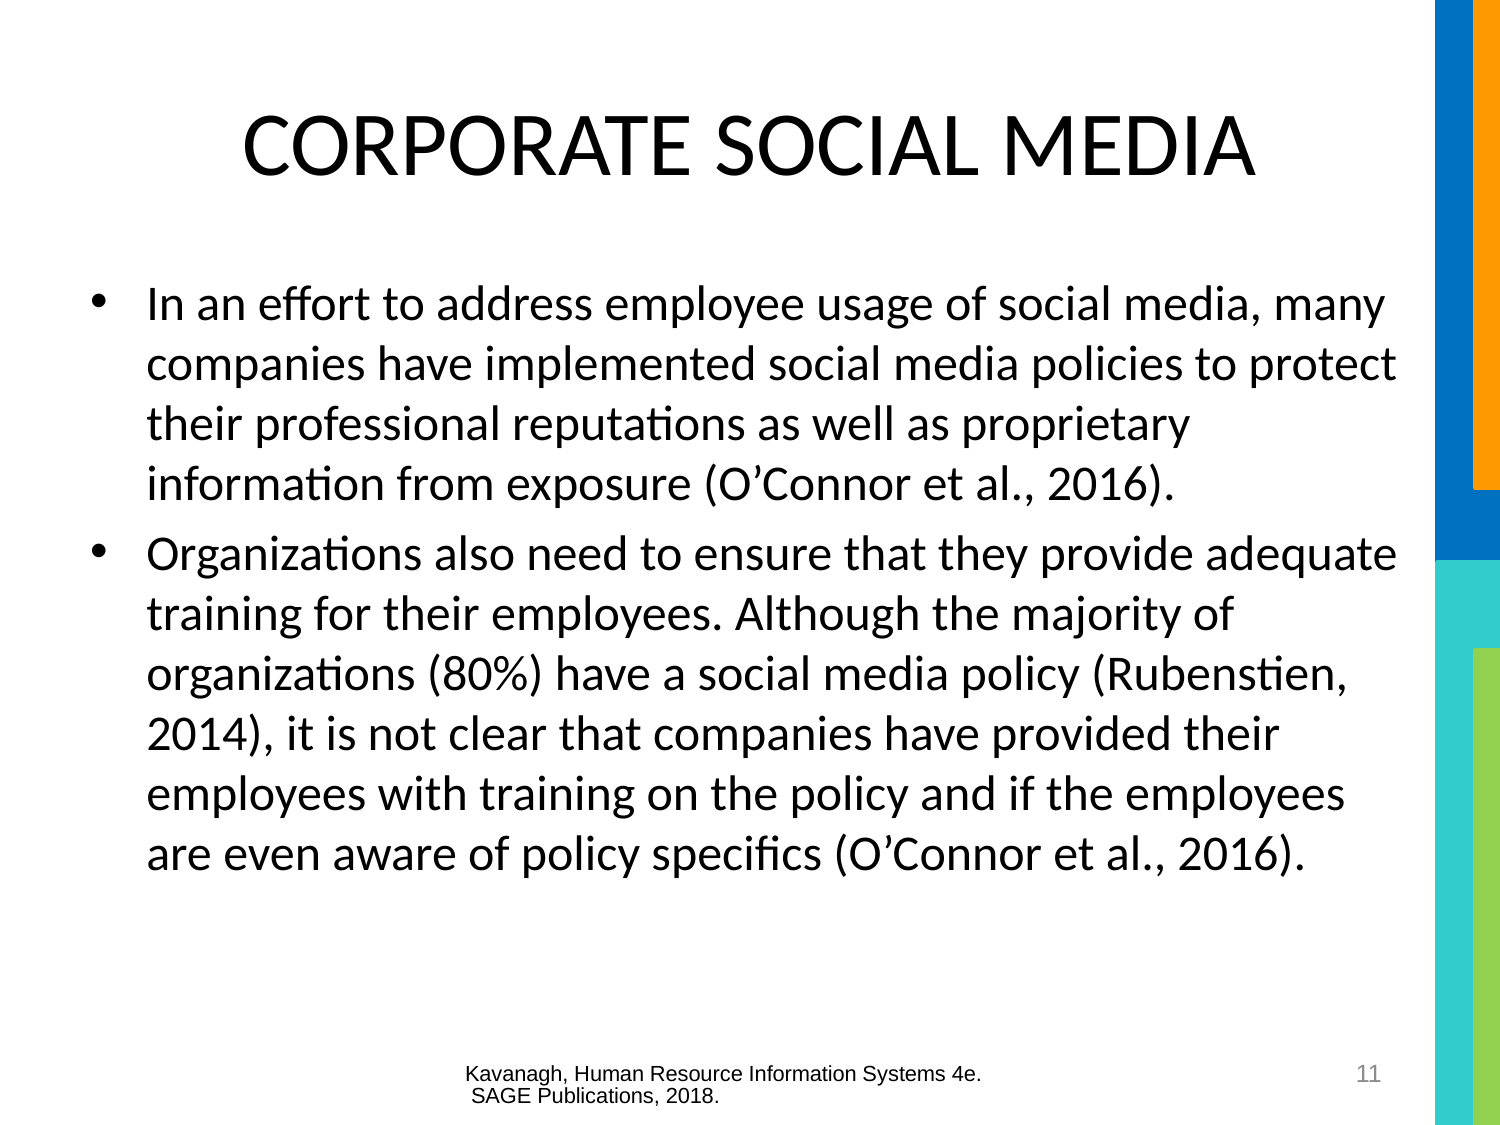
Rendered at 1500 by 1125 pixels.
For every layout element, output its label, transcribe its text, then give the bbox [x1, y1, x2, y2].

title CORPORATE SOCIAL MEDIA [75, 45, 1425, 233]
list In an effort to address employee usage of social media, many companies have implemented social media policies to protect their professional reputations as well as proprietary information from exposure (O’Connor et al., 2016). Organizations also need to ensure that they provide adequate training for their employees. Although the majority of organizations (80%) have a social media policy (Rubenstien, 2014), it is not clear that companies have provided their employees with training on the policy and if the employees are even aware of policy specifics (O’Connor et al., 2016). [75, 262, 1425, 1005]
slide_number 11 [1059, 1042, 1397, 1103]
footer Kavanagh, Human Resource Information Systems 4e. SAGE Publications, 2018. [450, 1042, 1004, 1103]
